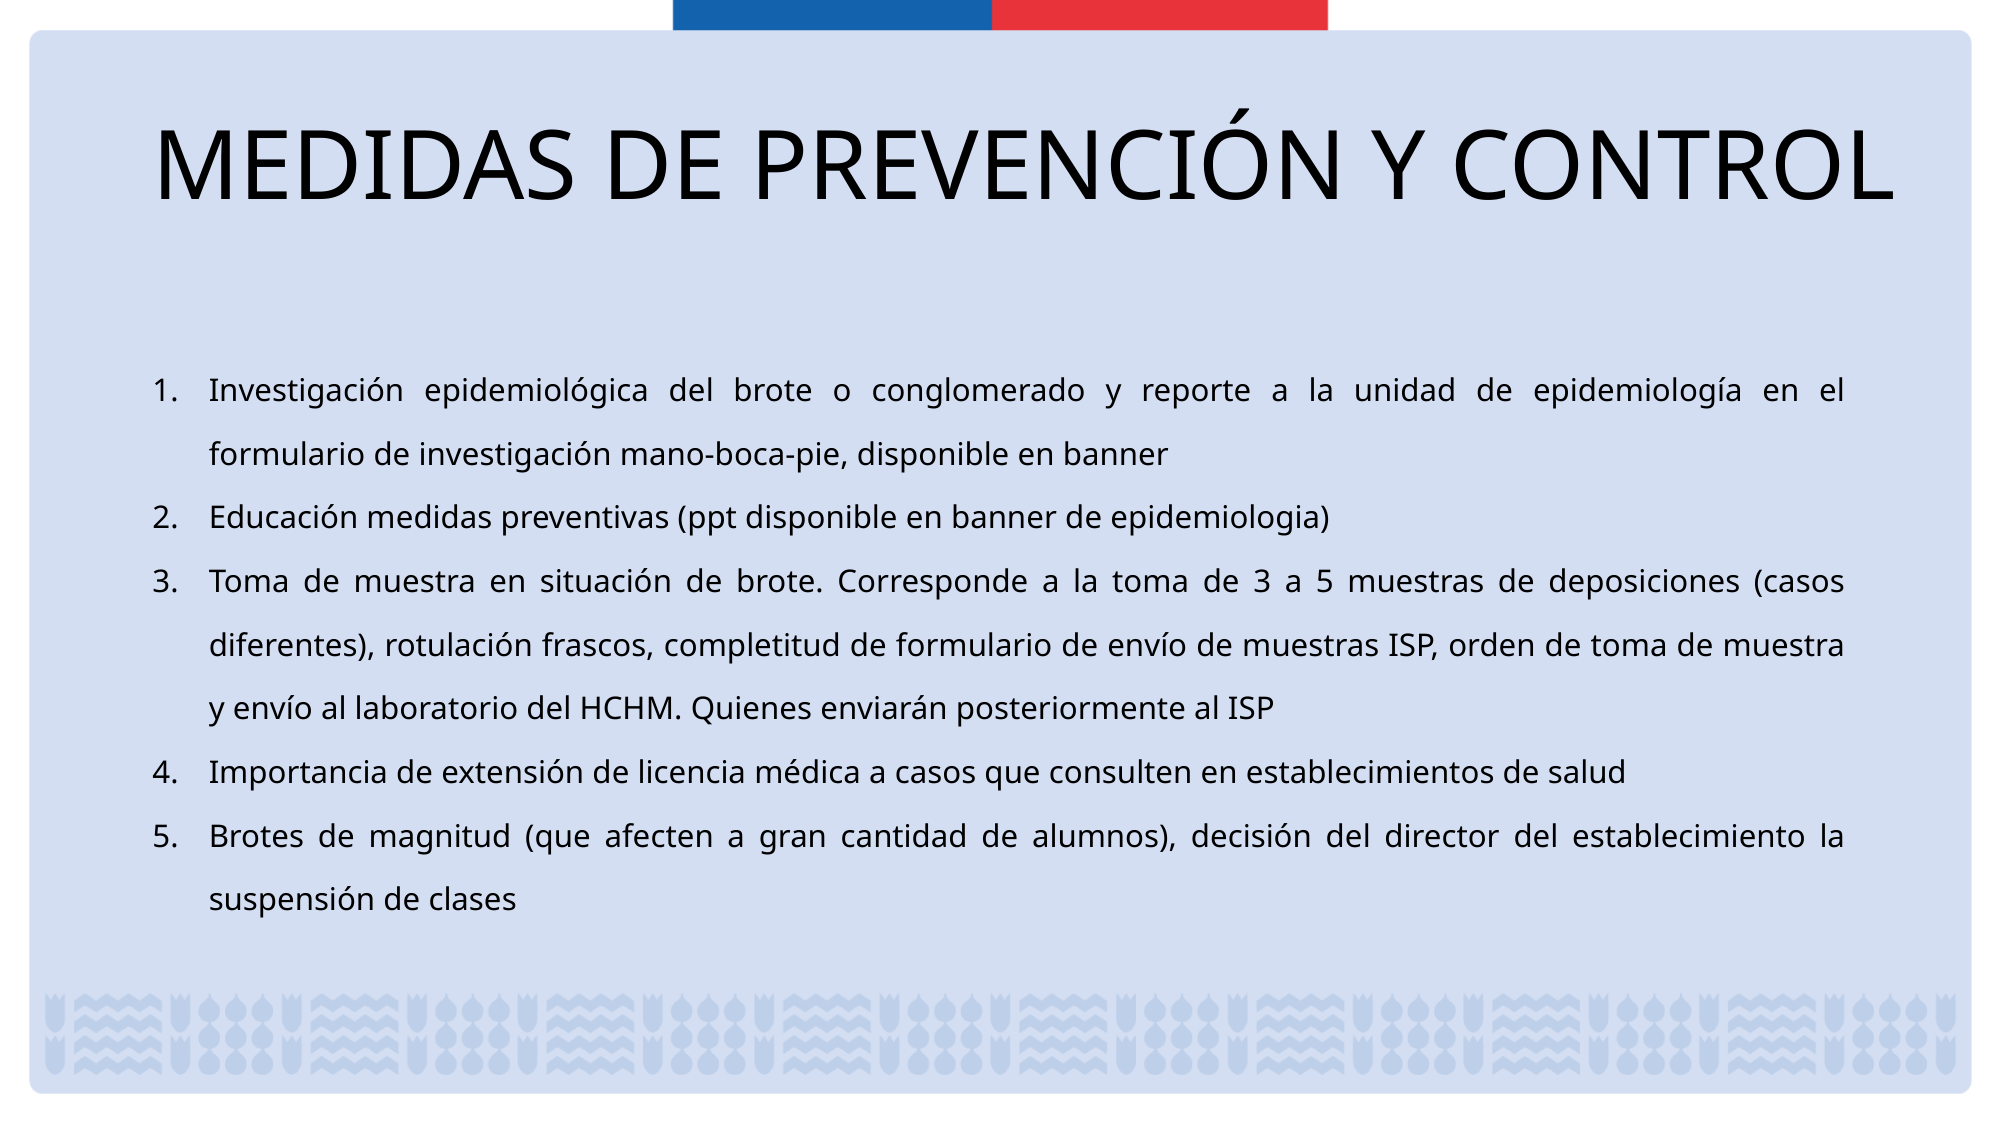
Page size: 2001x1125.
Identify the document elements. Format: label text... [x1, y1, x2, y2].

list Investigación epidemiológica del brote o conglomerado y reporte a la unidad de epidemiología en el formulario de investigación mano-boca-pie, disponible en banner Educación medidas preventivas (ppt disponible en banner de epidemiologia) Toma de muestra en situación de brote. Corresponde a la toma de 3 a 5 muestras de deposiciones (casos diferentes), rotulación frascos, completitud de formulario de envío de muestras ISP, orden de toma de muestra y envío al laboratorio del HCHM. Quienes enviarán posteriormente al ISP Importancia de extensión de licencia médica a casos que consulten en establecimientos de salud Brotes de magnitud (que afecten a gran cantidad de alumnos), decisión del director del establecimiento la suspensión de clases [137, 299, 1863, 1014]
picture [0, 0, 2001, 1125]
title MEDIDAS DE PREVENCIÓN Y CONTROL [137, 59, 1943, 278]
